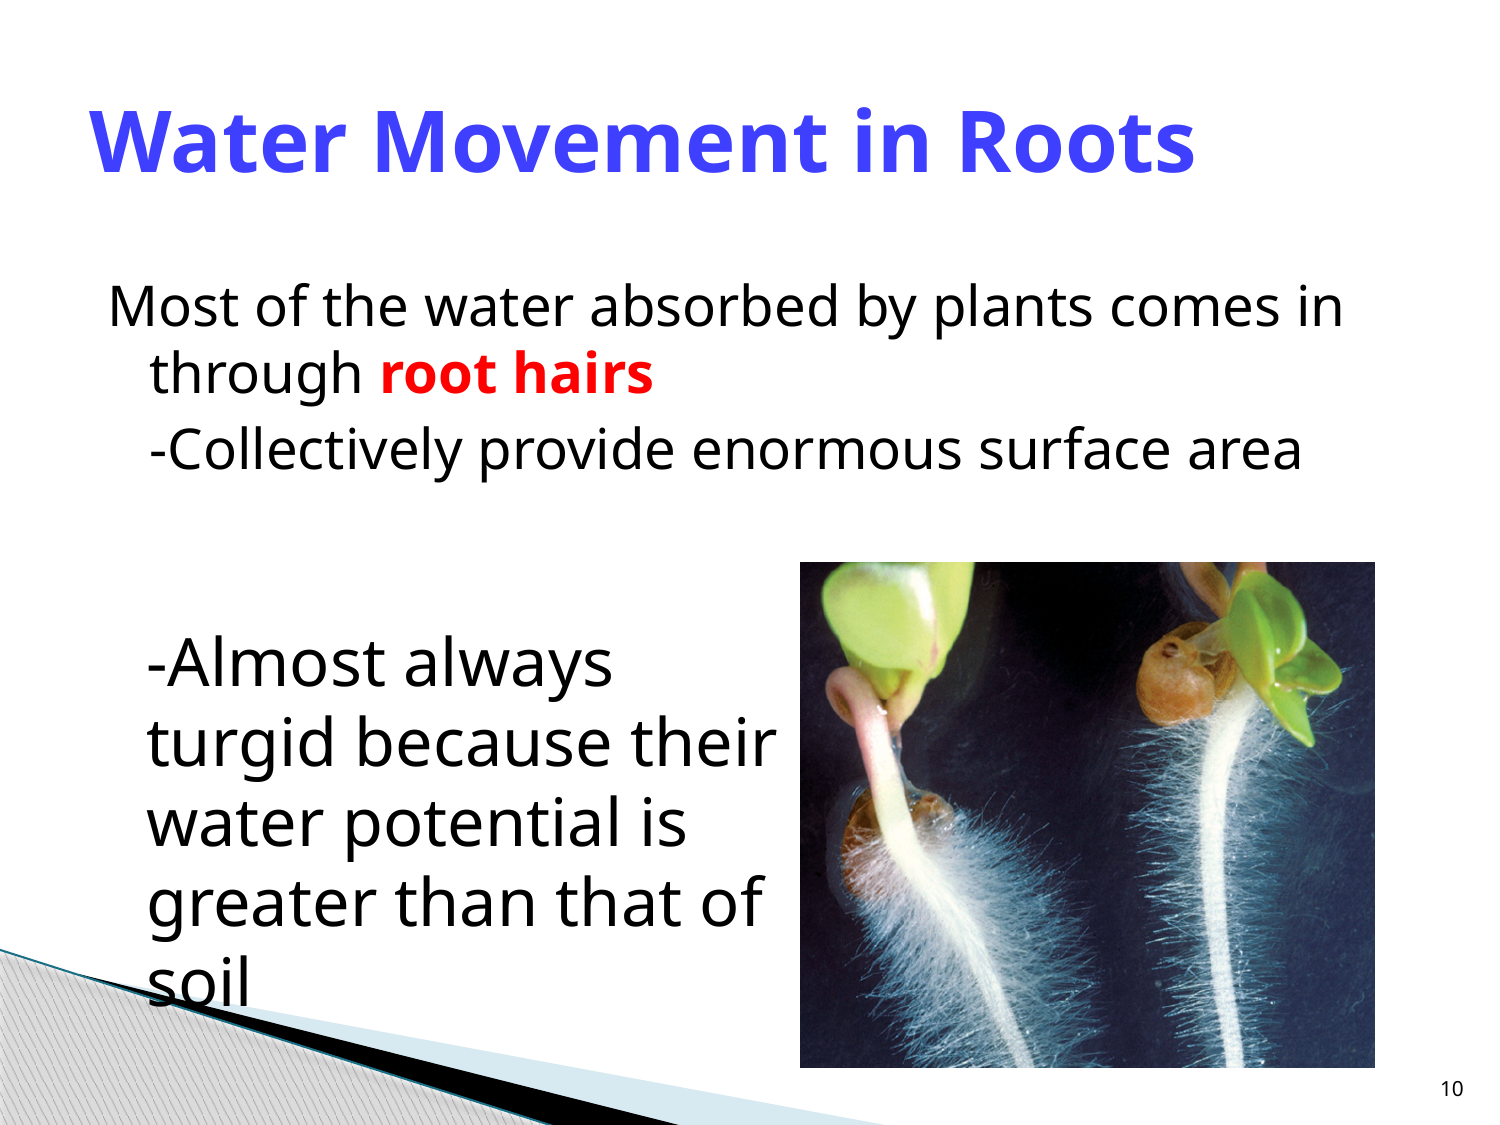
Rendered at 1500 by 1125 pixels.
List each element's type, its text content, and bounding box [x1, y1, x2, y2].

text_box -Almost always turgid because their water potential is greater than that of soil [74, 612, 793, 963]
picture [799, 562, 1376, 1068]
list Most of the water absorbed by plants comes in through root hairs -Collectively provide enormous surface area [75, 262, 1475, 550]
title Water Movement in Roots [75, 45, 1425, 233]
slide_number 10 [1418, 1051, 1479, 1112]
